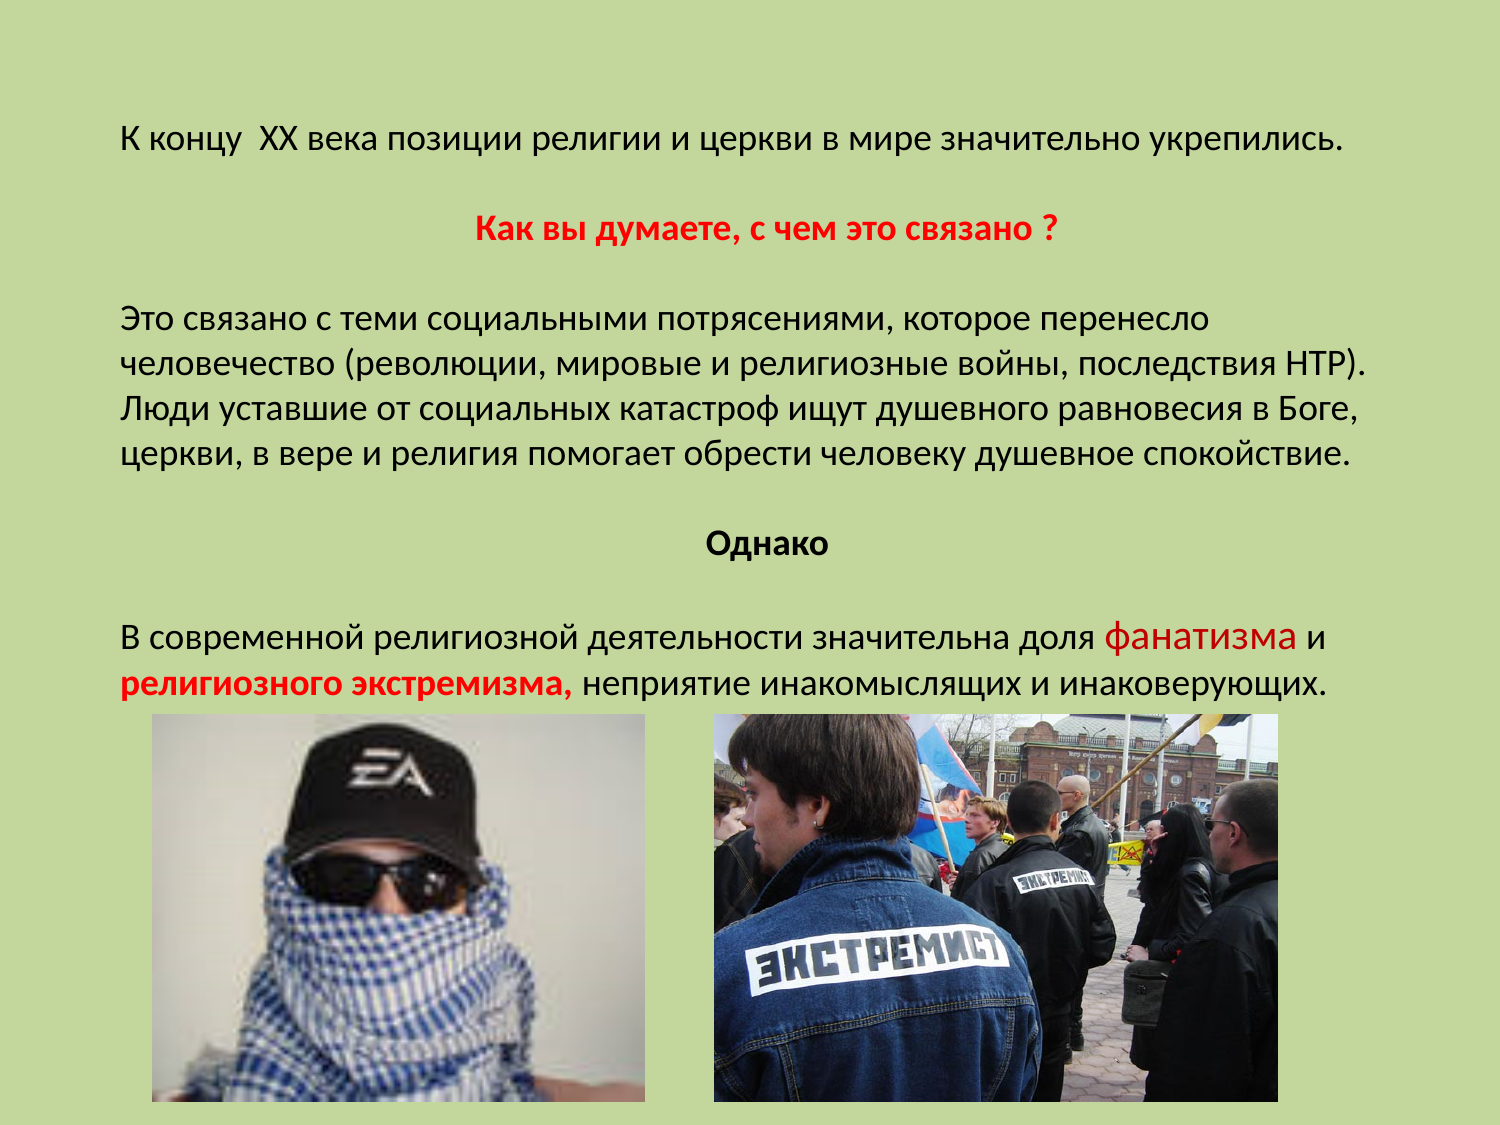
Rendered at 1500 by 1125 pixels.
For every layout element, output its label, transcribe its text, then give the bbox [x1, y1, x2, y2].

text_box К концу XX века позиции религии и церкви в мире значительно укрепились. Как вы думаете, с чем это связано ? Это связано с теми социальными потрясениями, которое перенесло человечество (революции, мировые и религиозные войны, последствия НТР). Люди уставшие от социальных катастроф ищут душевного равновесия в Боге, церкви, в вере и религия помогает обрести человеку душевное спокойствие. Однако В современной религиозной деятельности значительна доля фанатизма и религиозного экстремизма, неприятие инакомыслящих и инаковерующих. [105, 105, 1430, 711]
picture [152, 714, 645, 1102]
picture [714, 714, 1278, 1102]
